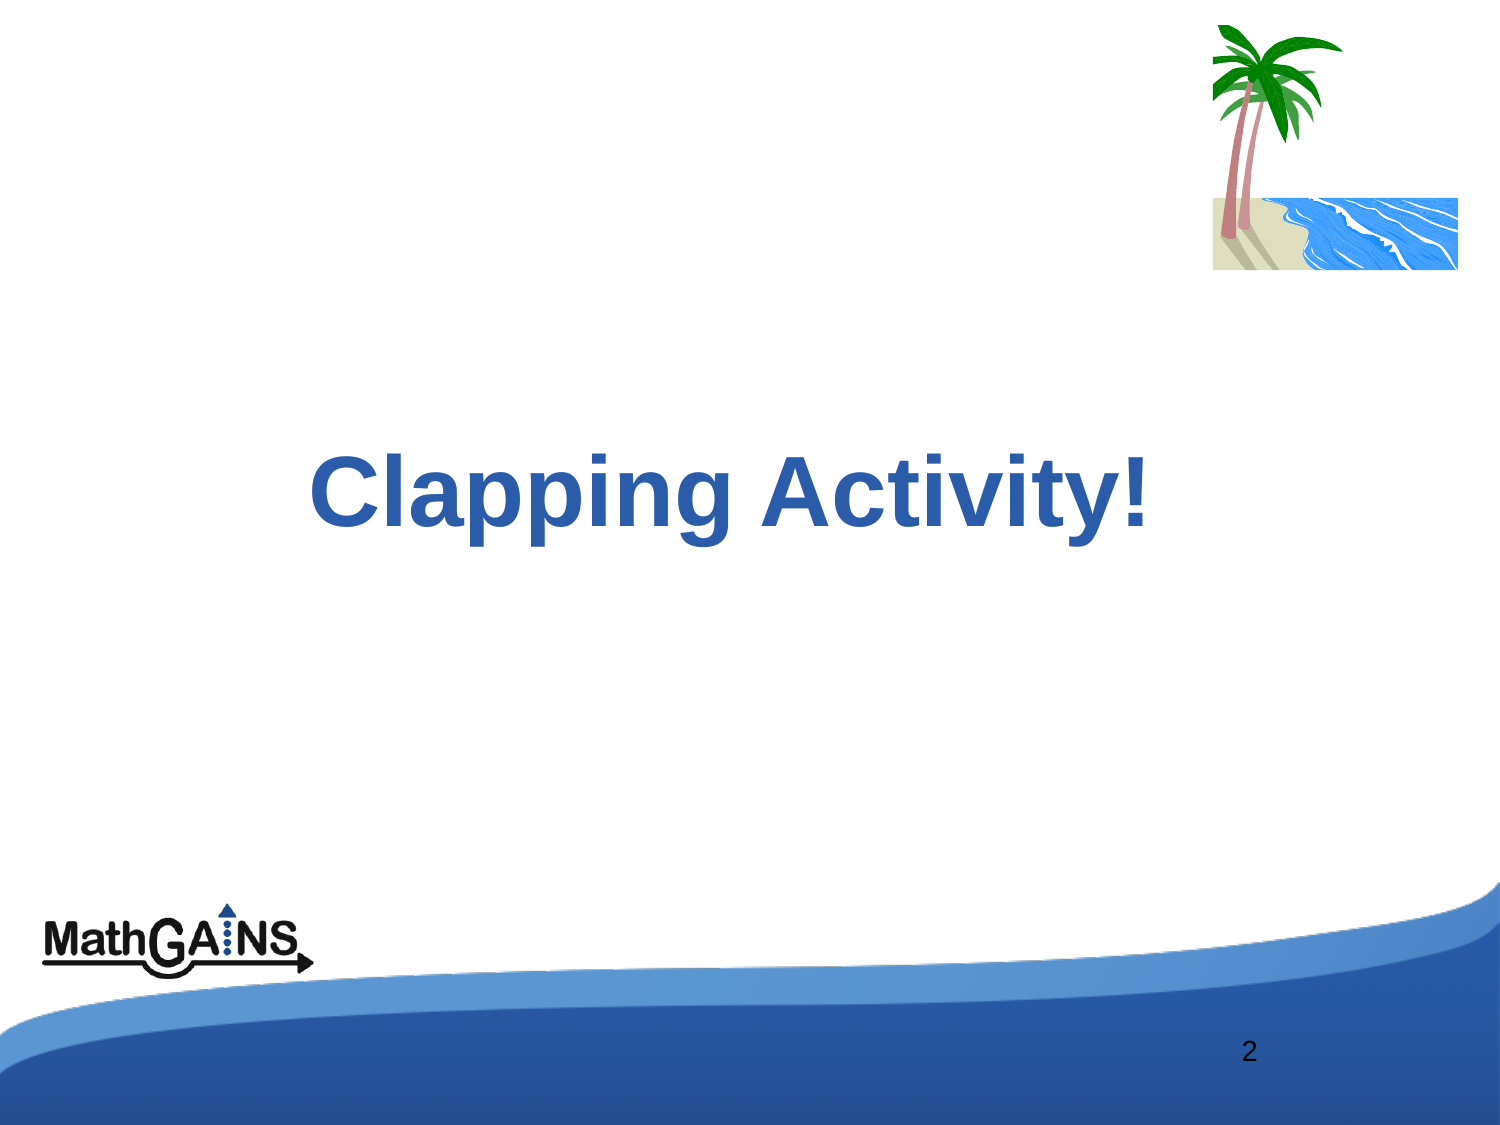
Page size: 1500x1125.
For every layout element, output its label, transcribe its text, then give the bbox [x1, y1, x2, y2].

picture [0, 878, 1500, 1125]
slide_number 2 [1223, 1023, 1277, 1075]
picture [1212, 24, 1459, 271]
title Clapping Activity! [236, 361, 1226, 611]
